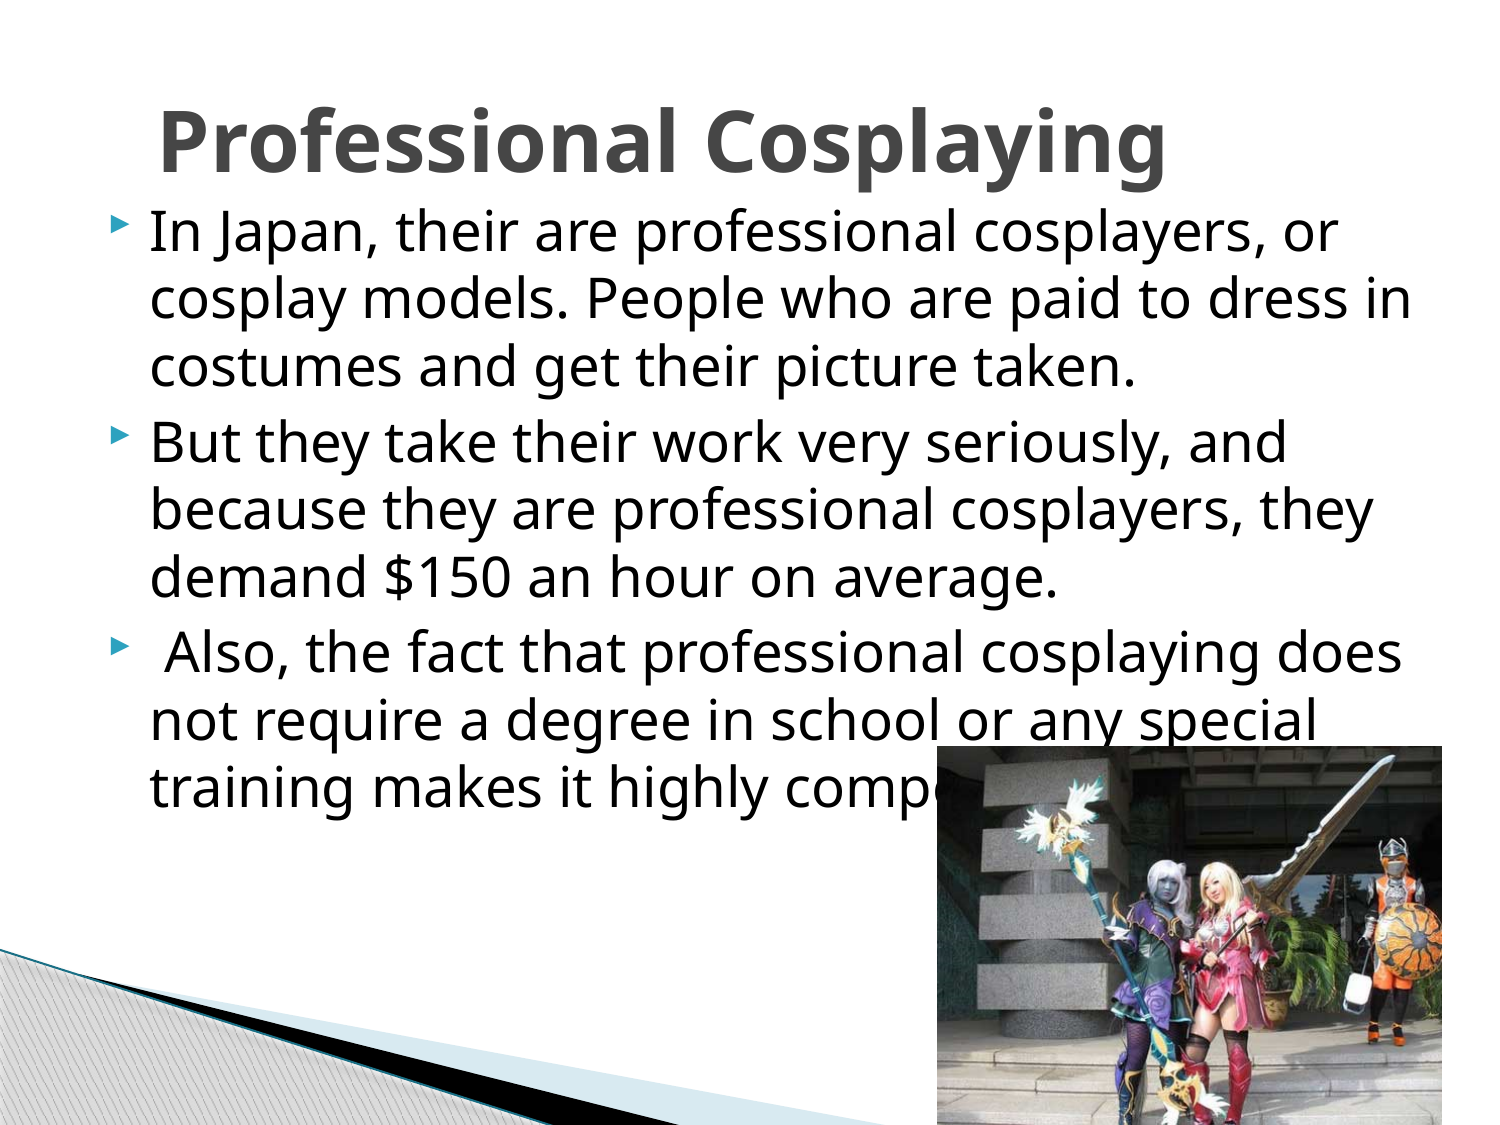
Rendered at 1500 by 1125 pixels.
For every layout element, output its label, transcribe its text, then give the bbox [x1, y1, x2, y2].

title Professional Cosplaying [75, 45, 1425, 187]
list In Japan, their are professional cosplayers, or cosplay models. People who are paid to dress in costumes and get their picture taken. But they take their work very seriously, and because they are professional cosplayers, they demand $150 an hour on average. Also, the fact that professional cosplaying does not require a degree in school or any special training makes it highly competitive. [75, 187, 1500, 1125]
picture [937, 746, 1442, 1125]
